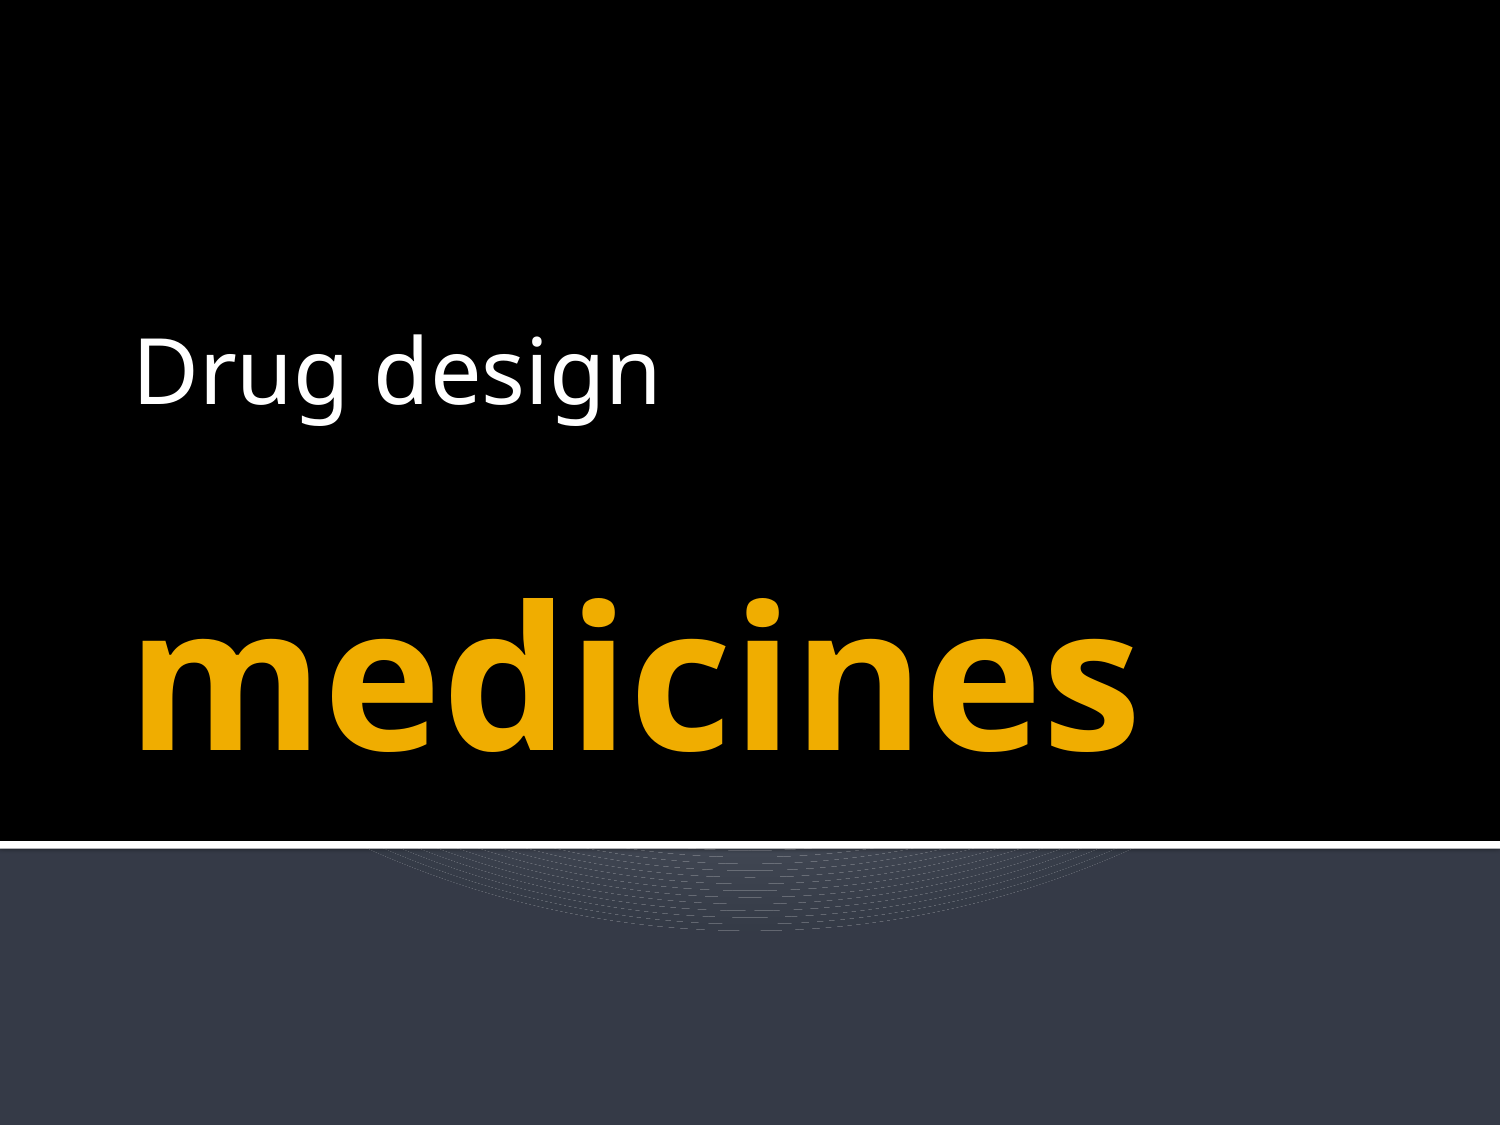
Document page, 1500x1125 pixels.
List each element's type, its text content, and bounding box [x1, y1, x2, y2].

title medicines [112, 550, 1438, 825]
subtitle Drug design [112, 176, 1438, 423]
